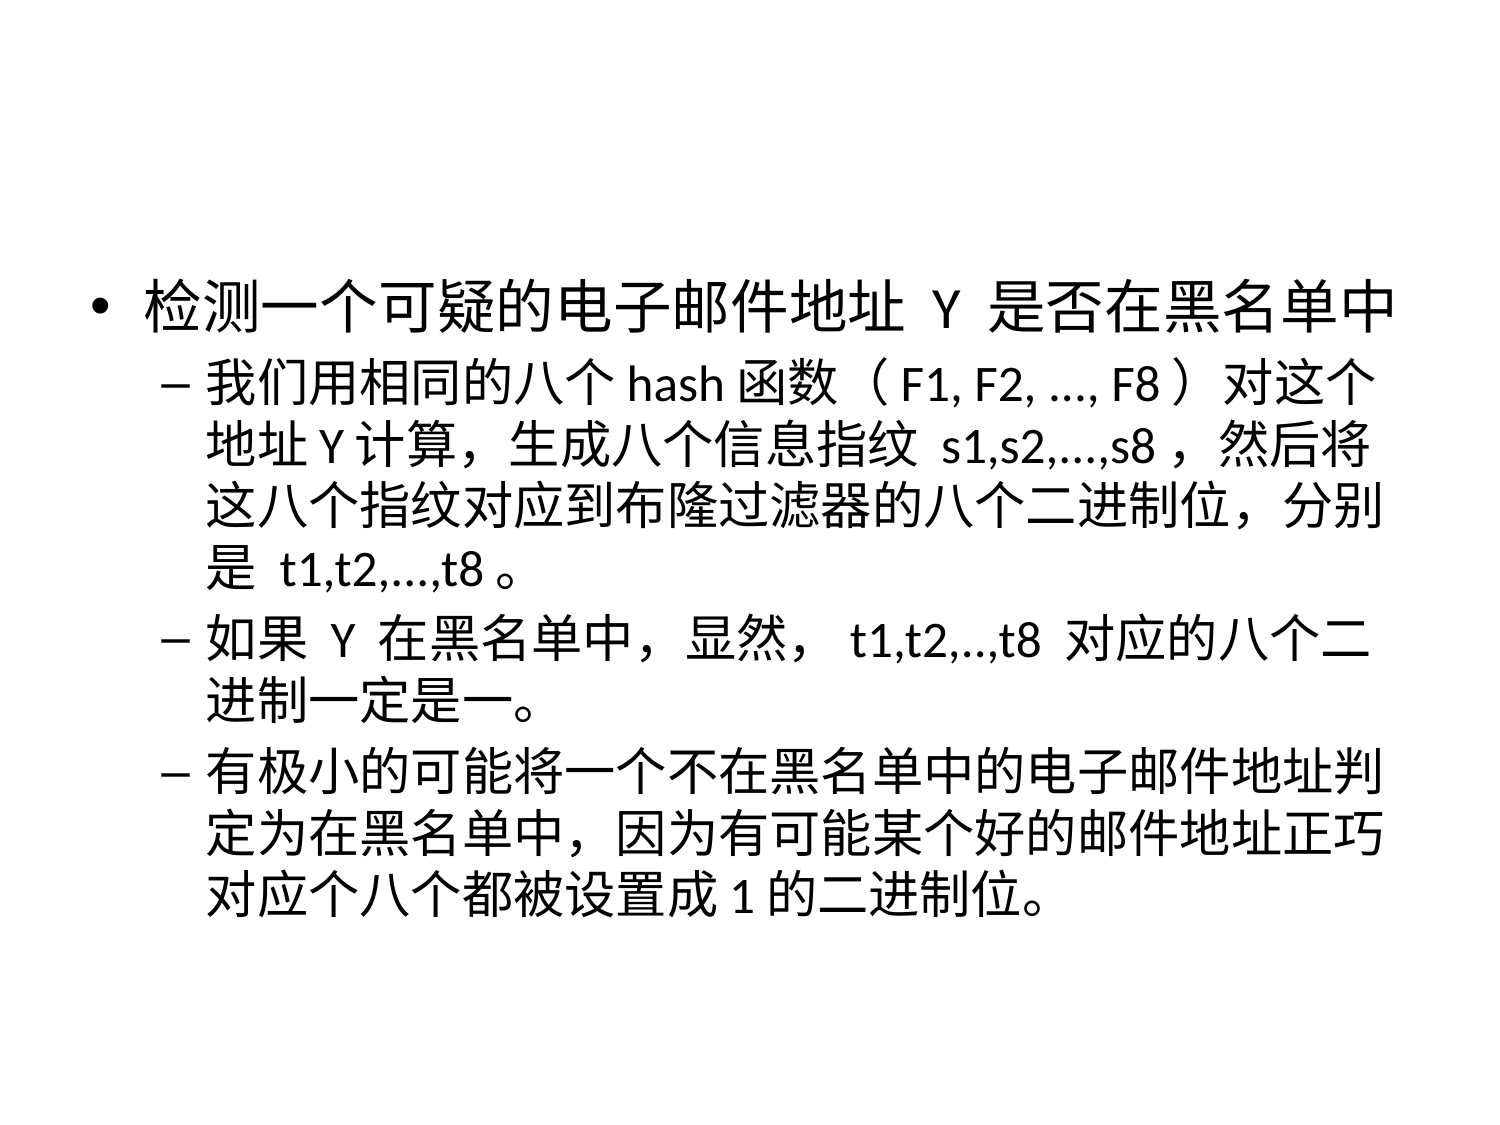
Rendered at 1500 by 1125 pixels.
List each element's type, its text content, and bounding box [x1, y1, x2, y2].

list 检测一个可疑的电子邮件地址 Y 是否在黑名单中 我们用相同的八个hash函数（F1, F2, ..., F8）对这个地址Y计算，生成八个信息指纹 s1,s2,...,s8，然后将这八个指纹对应到布隆过滤器的八个二进制位，分别是 t1,t2,...,t8。 如果 Y 在黑名单中，显然，t1,t2,..,t8 对应的八个二进制一定是一。 有极小的可能将一个不在黑名单中的电子邮件地址判定为在黑名单中，因为有可能某个好的邮件地址正巧对应个八个都被设置成1的二进制位。 [75, 262, 1425, 1005]
